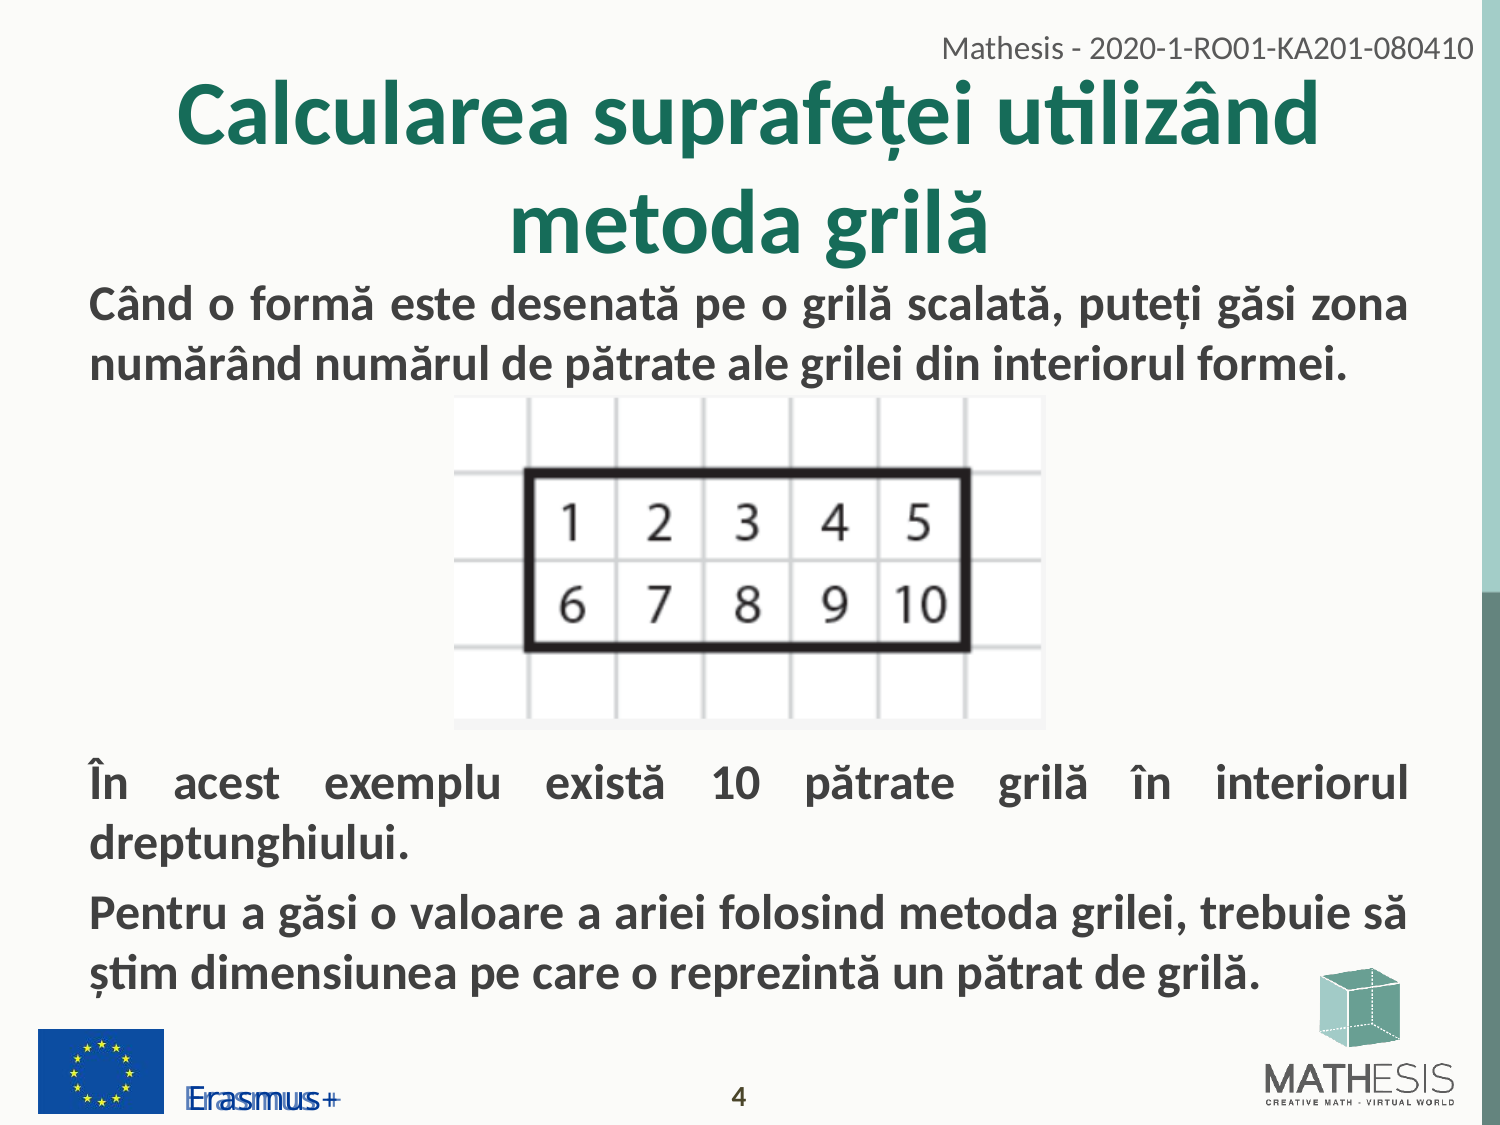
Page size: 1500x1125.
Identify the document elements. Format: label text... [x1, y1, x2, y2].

list Când o formă este desenată pe o grilă scalată, puteți găsi zona numărând numărul de pătrate ale grilei din interiorul formei. În acest exemplu există 10 pătrate grilă în interiorul dreptunghiului. Pentru a găsi o valoare a ariei folosind metoda grilei, trebuie să știm dimensiunea pe care o reprezintă un pătrat de grilă. [75, 262, 1425, 1005]
title Calcularea suprafeței utilizând metoda grilă [75, 45, 1425, 233]
picture [454, 394, 1046, 730]
picture [38, 1029, 164, 1114]
